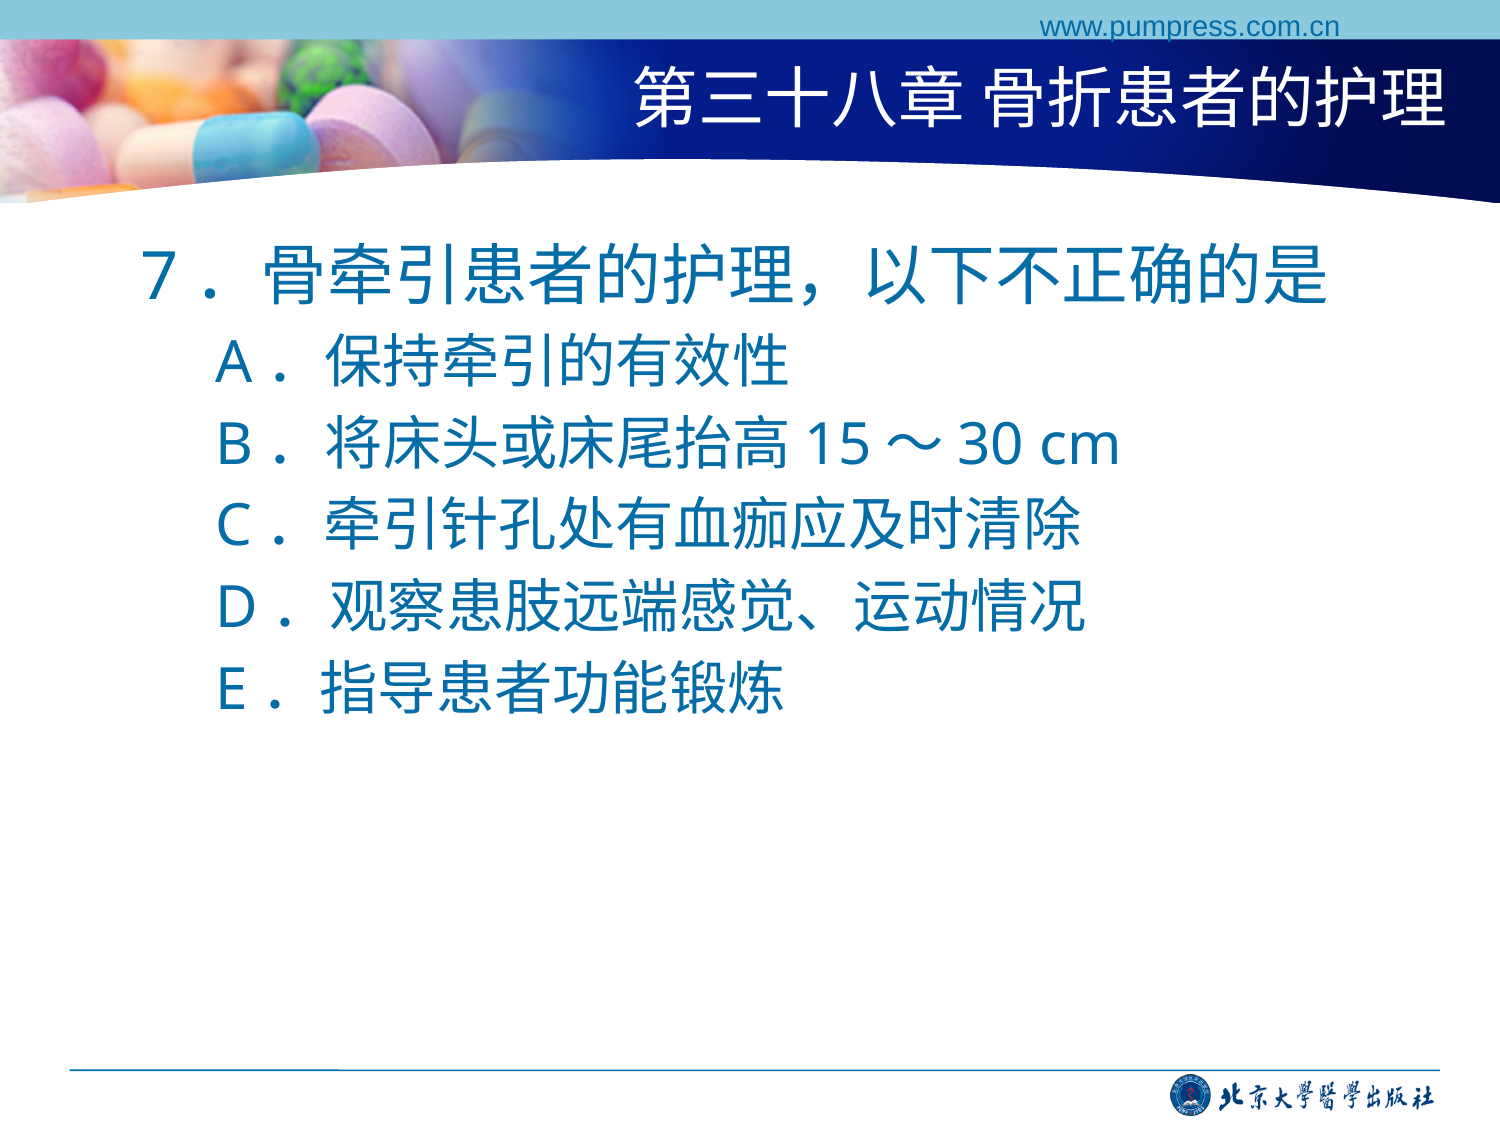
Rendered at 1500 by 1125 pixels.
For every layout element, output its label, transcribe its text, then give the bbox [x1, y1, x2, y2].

picture [0, 40, 1500, 203]
list 7．骨牵引患者的护理，以下不正确的是 A．保持牵引的有效性 B．将床头或床尾抬高15～30 cm C．牵引针孔处有血痂应及时清除 D．观察患肢远端感觉、运动情况 E．指导患者功能锻炼 [49, 224, 1463, 1026]
picture [1170, 1074, 1436, 1118]
title 第三十八章 骨折患者的护理 [137, 49, 1463, 143]
slide_number www.pumpress.com.cn [1025, 0, 1463, 38]
